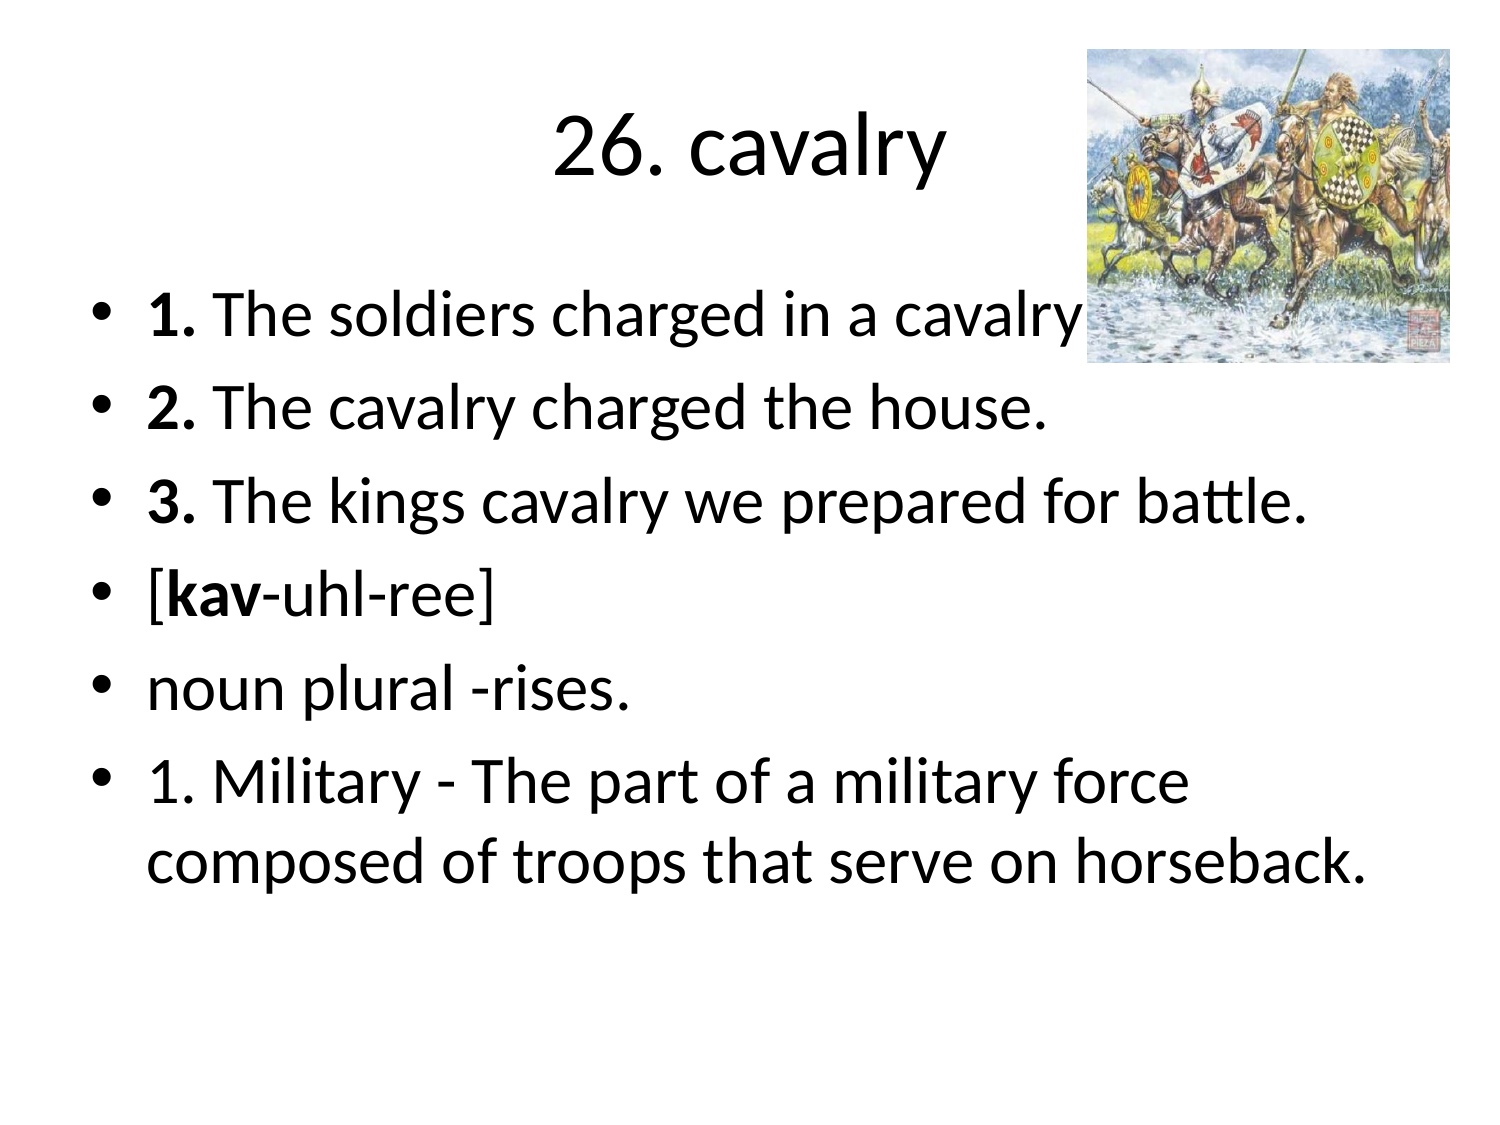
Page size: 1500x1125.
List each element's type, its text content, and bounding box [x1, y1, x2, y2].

picture [1087, 49, 1451, 363]
title 26. cavalry [74, 44, 1426, 233]
list 1. The soldiers charged in a cavalry 2. The cavalry charged the house. 3. The kings cavalry we prepared for battle. [kav-uhl-ree] noun plural -rises. 1. Military - The part of a military force composed of troops that serve on horseback. [74, 262, 1426, 1006]
